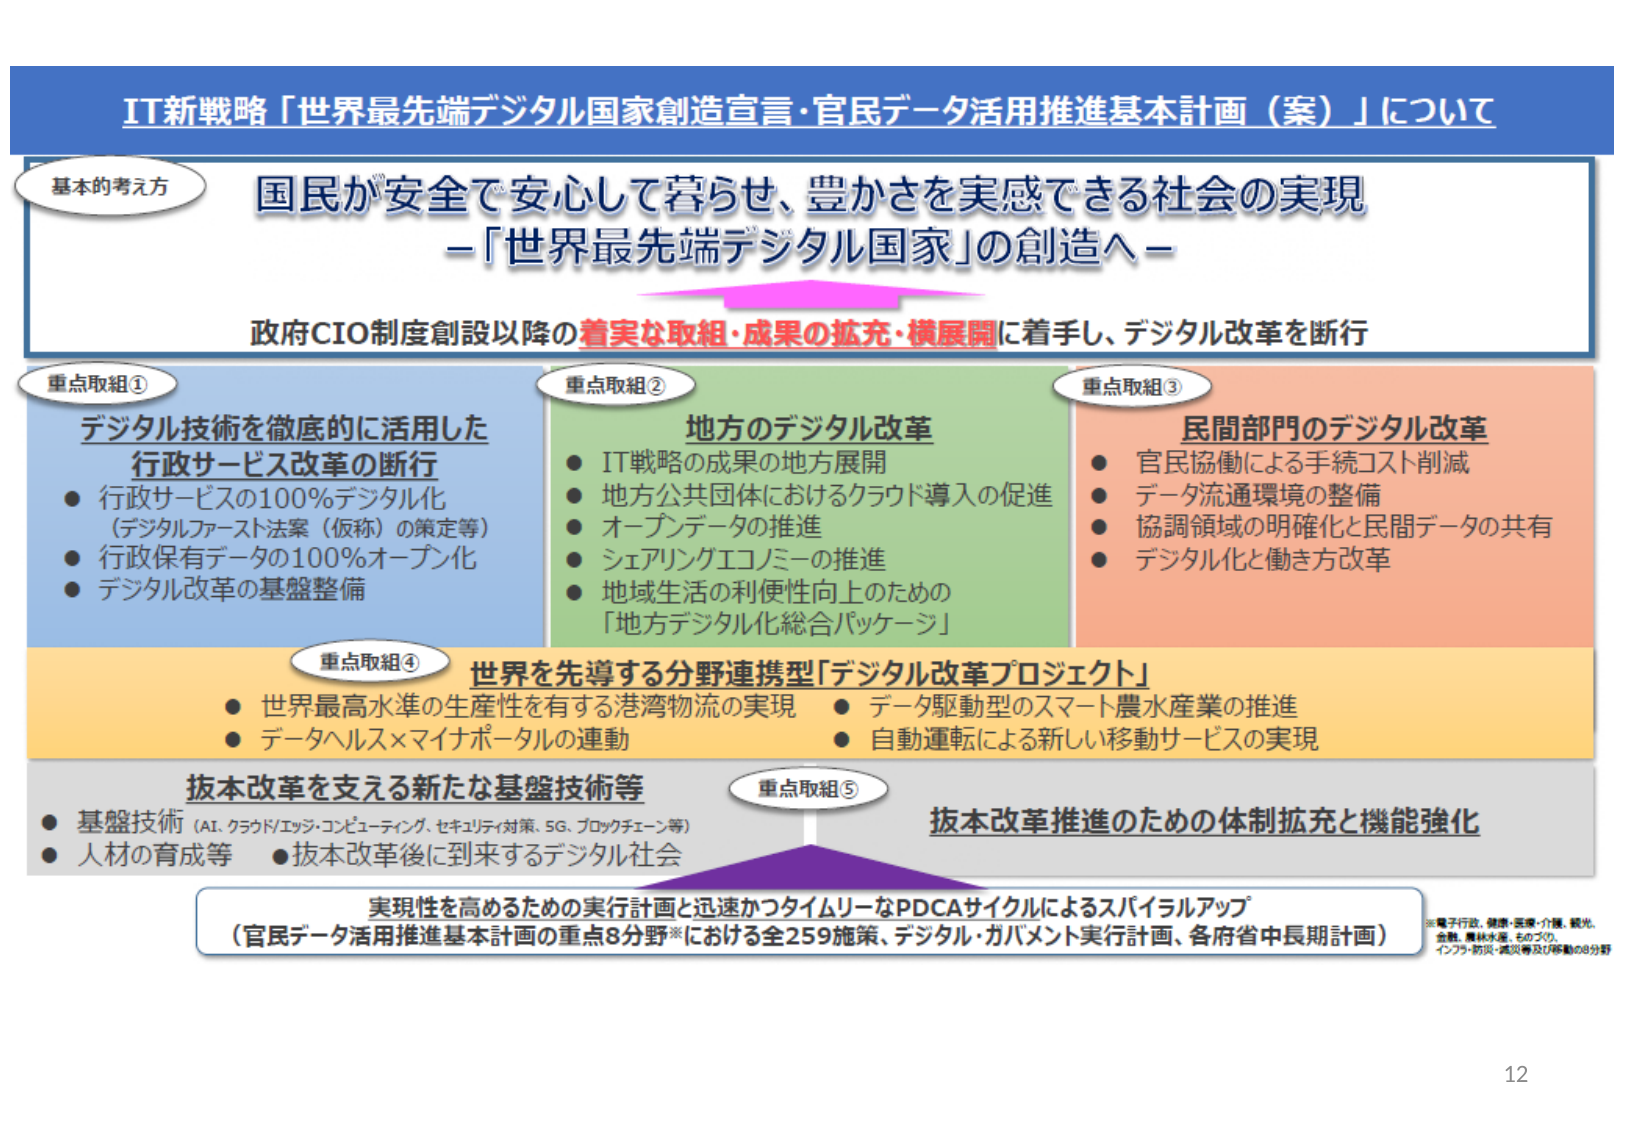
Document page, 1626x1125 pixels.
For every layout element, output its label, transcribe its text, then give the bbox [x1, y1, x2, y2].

slide_number 11 [1164, 1042, 1544, 1103]
picture [10, 66, 1615, 965]
